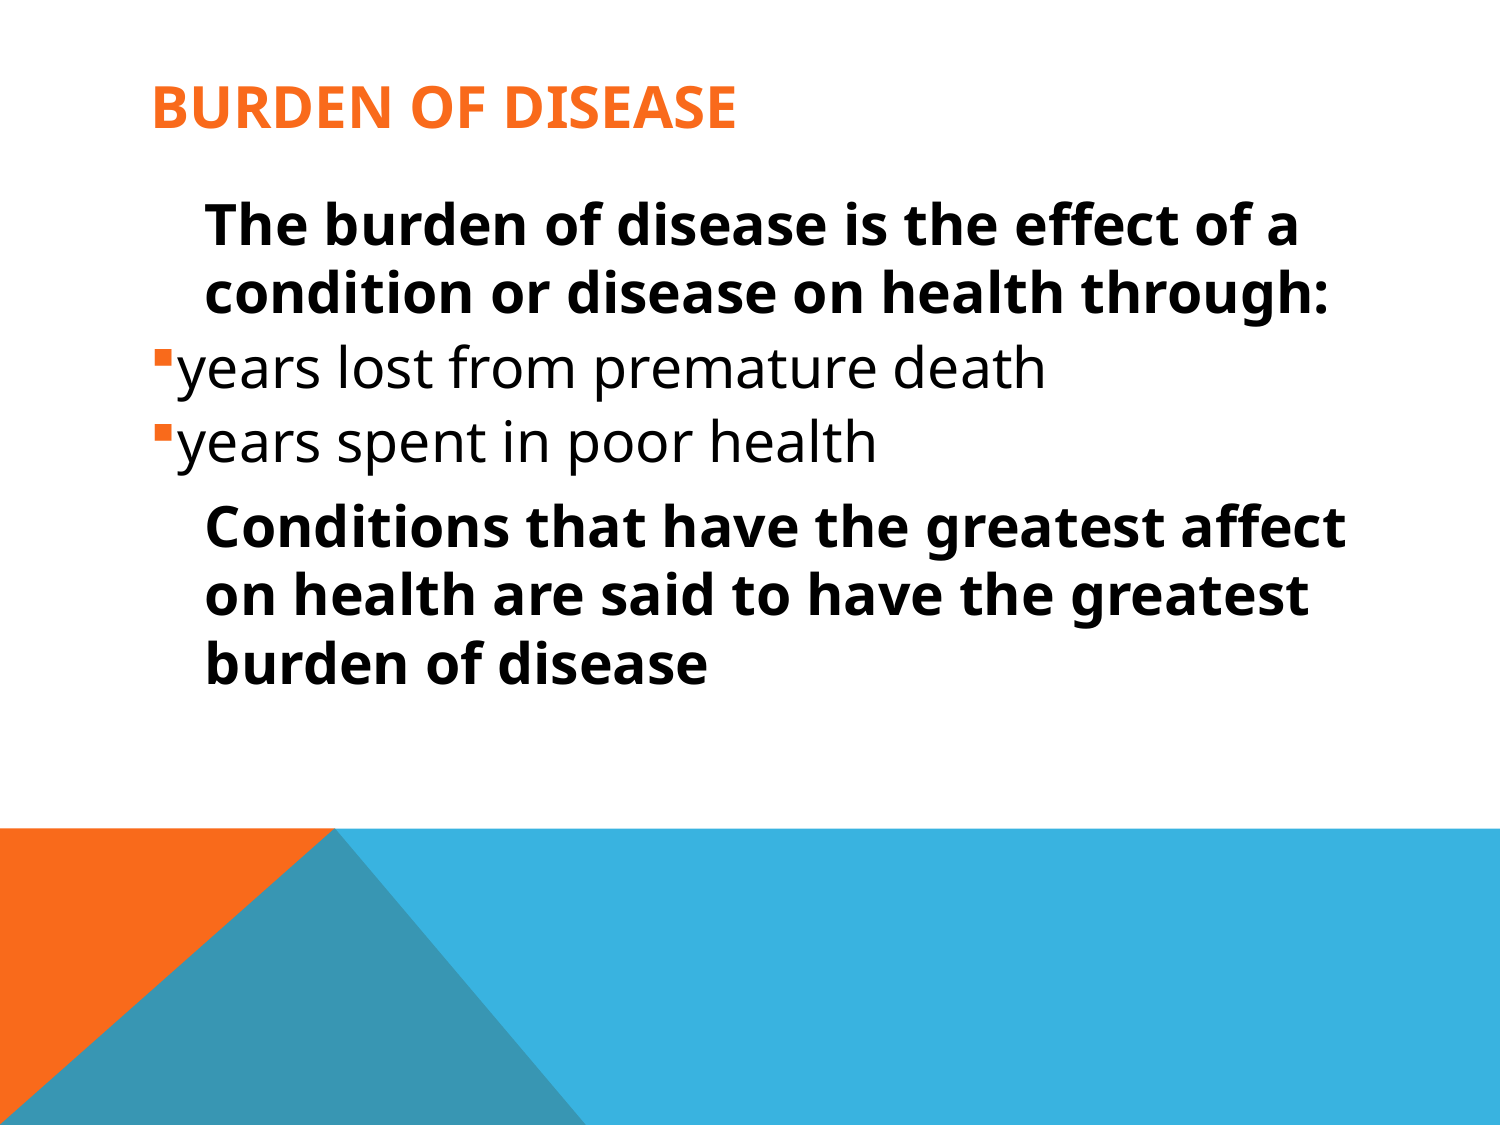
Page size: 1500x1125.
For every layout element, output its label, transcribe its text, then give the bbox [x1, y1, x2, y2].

list The burden of disease is the effect of a condition or disease on health through: years lost from premature death years spent in poor health Conditions that have the greatest affect on health are said to have the greatest burden of disease [135, 180, 1369, 768]
title Burden of disease [135, 60, 1369, 150]
